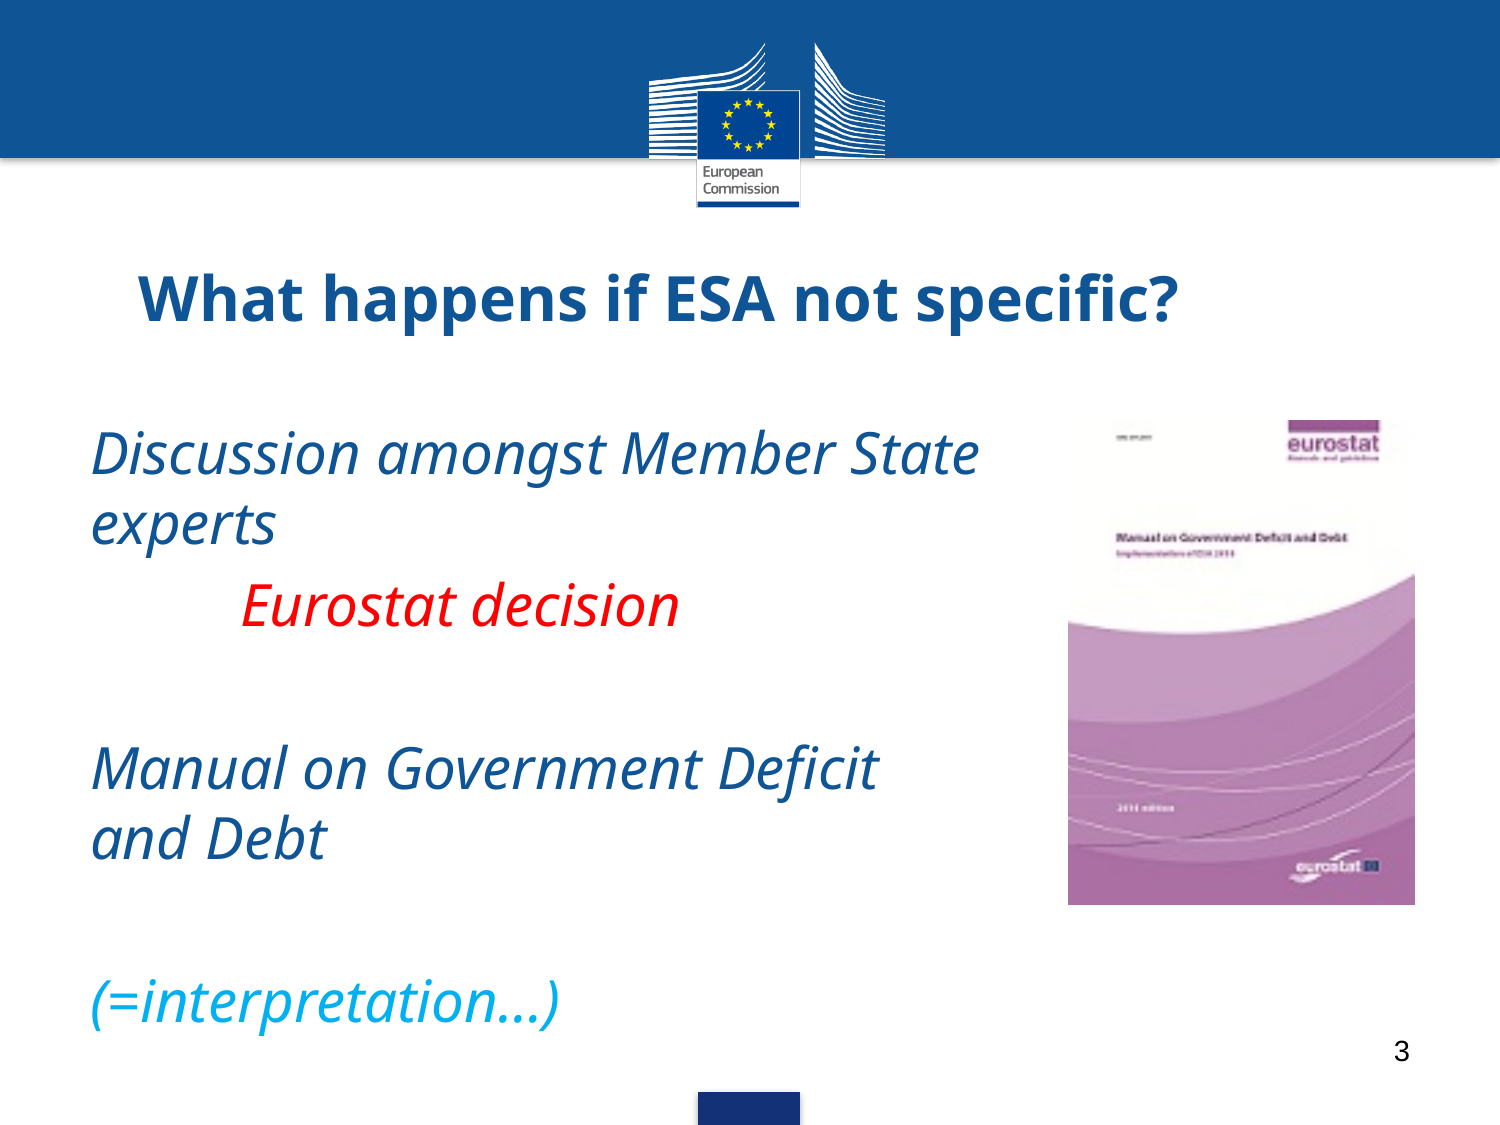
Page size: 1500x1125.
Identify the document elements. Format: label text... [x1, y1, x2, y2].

picture [649, 42, 885, 208]
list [1068, 420, 1415, 906]
slide_number 3 [1074, 1024, 1425, 1103]
list Discussion amongst Member State experts Eurostat decision Manual on Government Deficit and Debt (=interpretation…) [75, 408, 1010, 988]
title What happens if ESA not specific? [64, 219, 1415, 374]
